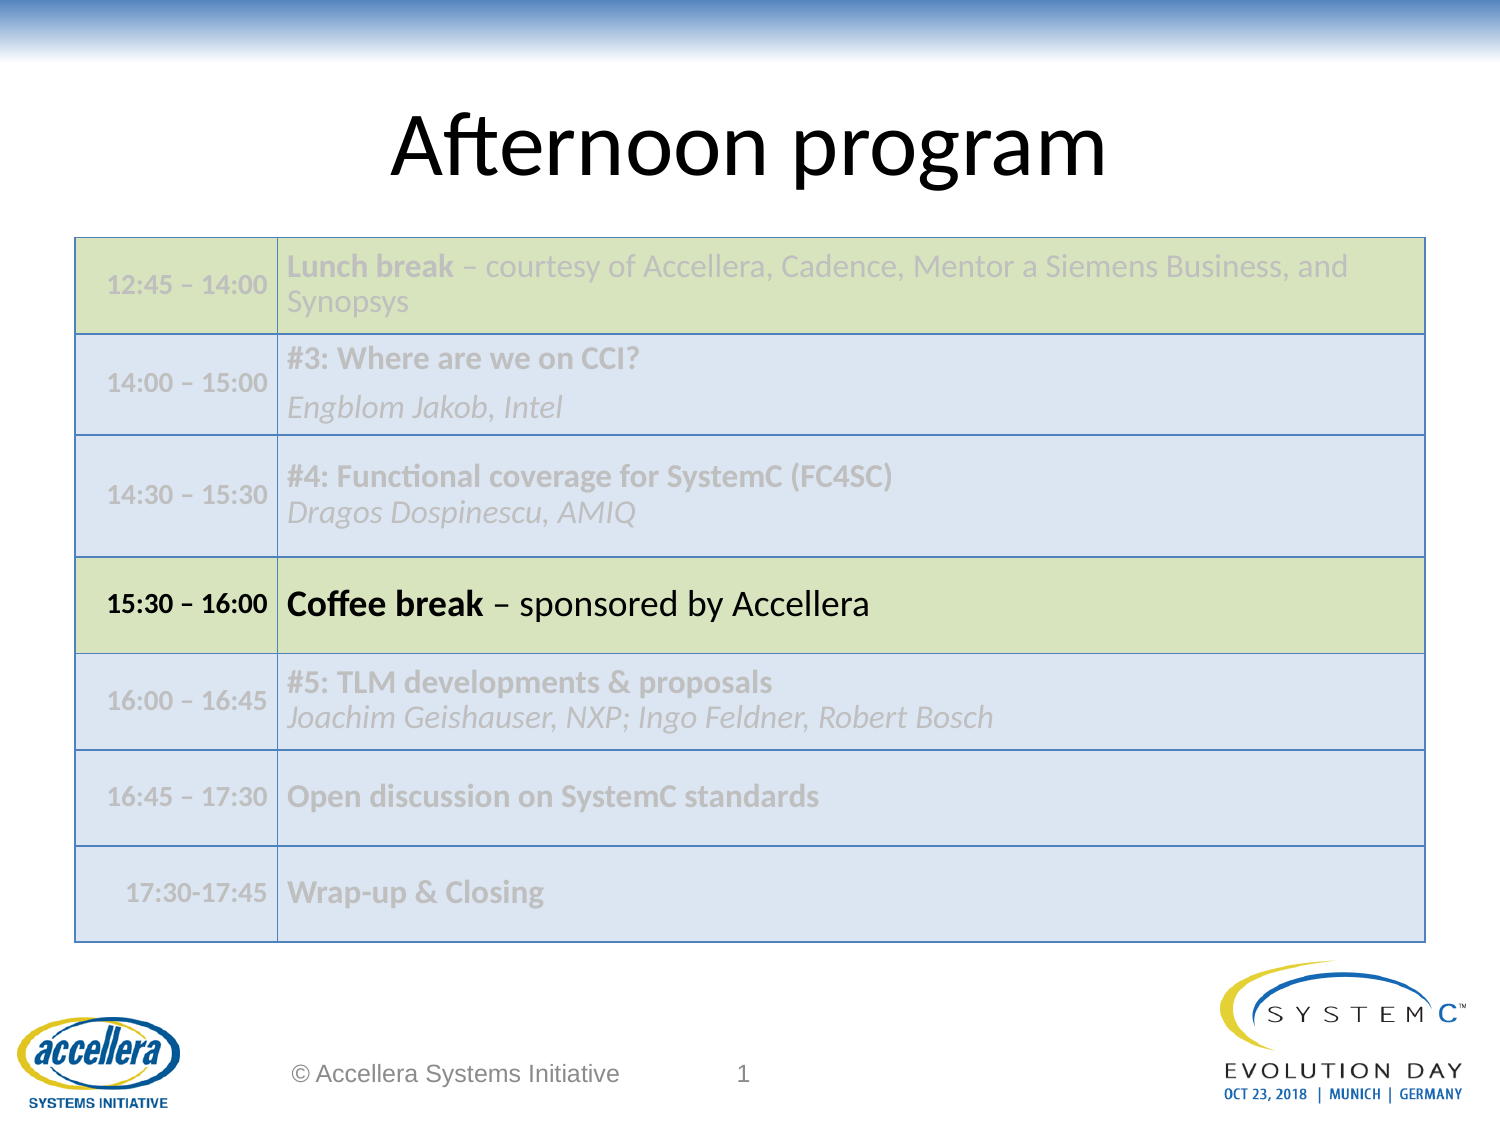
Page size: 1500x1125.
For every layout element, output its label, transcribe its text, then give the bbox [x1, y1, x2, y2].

table_cell Wrap-up & Closing [278, 847, 1424, 941]
table_cell 14:00 – 15:00 [76, 335, 277, 434]
table_cell Coffee break – sponsored by Accellera [278, 558, 1424, 653]
table_cell 16:45 – 17:30 [76, 751, 277, 845]
table_cell 15:30 – 16:00 [76, 558, 277, 653]
title Afternoon program [75, 45, 1425, 233]
table_header Lunch break – courtesy of Accellera, Cadence, Mentor a Siemens Business, and Synopsys [278, 238, 1424, 333]
slide_number 1 [600, 1042, 888, 1103]
table_cell #4: Functional coverage for SystemC (FC4SC) Dragos Dospinescu, AMIQ [278, 436, 1424, 556]
table_cell #5: TLM developments & proposals Joachim Geishauser, NXP; Ingo Feldner, Robert Bosch [278, 654, 1424, 749]
picture [1211, 957, 1474, 1111]
table_cell 17:30-17:45 [76, 847, 277, 941]
footer © Accellera Systems Initiative [275, 1042, 600, 1103]
table_cell 16:00 – 16:45 [76, 654, 277, 749]
picture [17, 1017, 180, 1108]
table_cell #3: Where are we on CCI? Engblom Jakob, Intel [278, 335, 1424, 434]
table_cell Open discussion on SystemC standards [278, 751, 1424, 845]
table_header 12:45 – 14:00 [76, 238, 277, 333]
table_cell 14:30 – 15:30 [76, 436, 277, 556]
